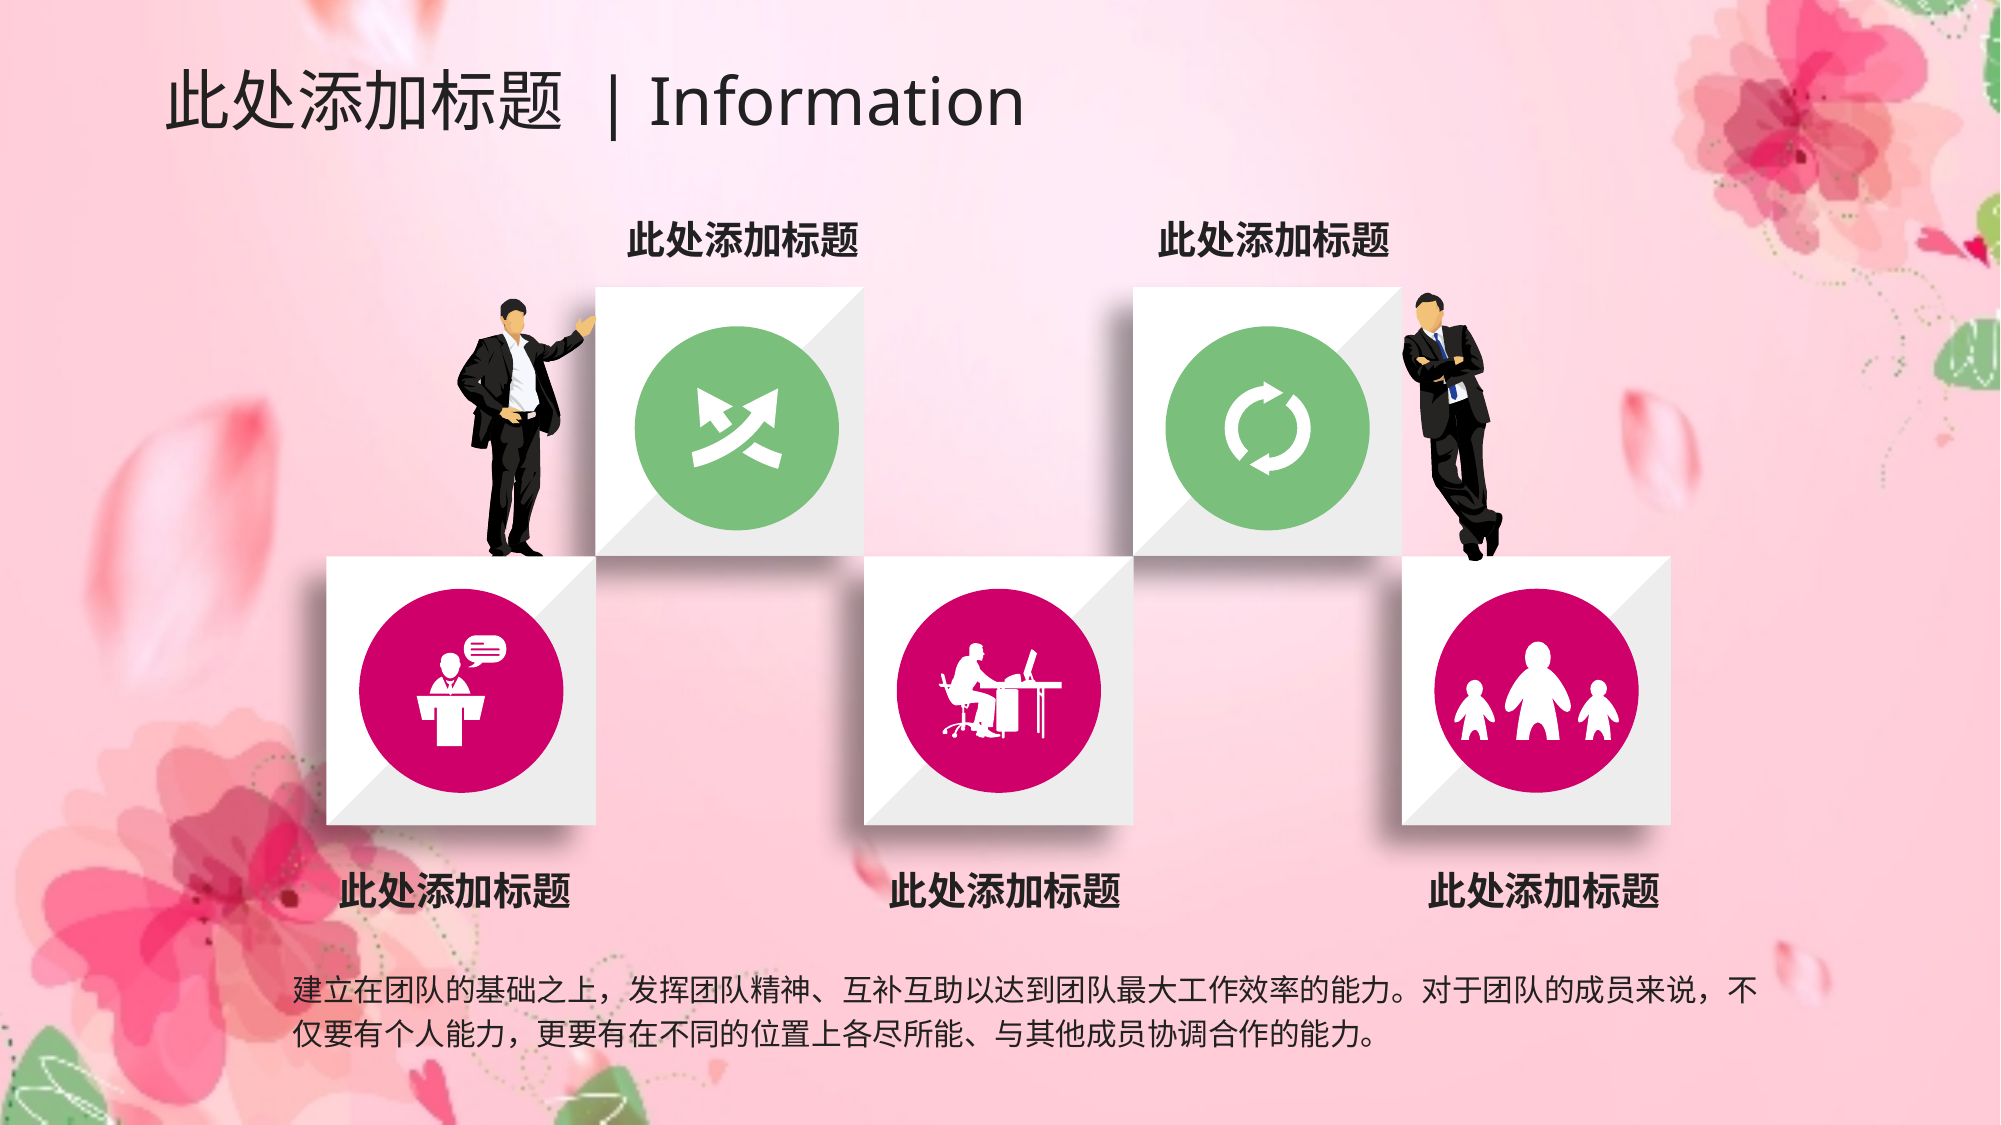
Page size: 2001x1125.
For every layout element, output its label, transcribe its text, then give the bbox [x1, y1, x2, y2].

text_box 此处添加标题 [562, 208, 924, 269]
picture [0, 0, 2001, 1125]
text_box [1402, 292, 1507, 563]
text_box 此处添加标题 [1093, 208, 1455, 269]
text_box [455, 298, 598, 556]
text_box 此处添加标题 [824, 858, 1186, 925]
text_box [1401, 556, 1672, 826]
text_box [863, 556, 1134, 826]
text_box 此处添加标题 [1362, 858, 1725, 925]
title 此处添加标题 | Information [152, 27, 1790, 169]
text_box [1132, 286, 1403, 556]
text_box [326, 556, 597, 826]
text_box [595, 286, 865, 556]
text_box 此处添加标题 [273, 858, 636, 925]
text_box 建立在团队的基础之上，发挥团队精神、互补互助以达到团队最大工作效率的能力。对于团队的成员来说，不仅要有个人能力，更要有在不同的位置上各尽所能、与其他成员协调合作的能力。 [278, 956, 1772, 1062]
